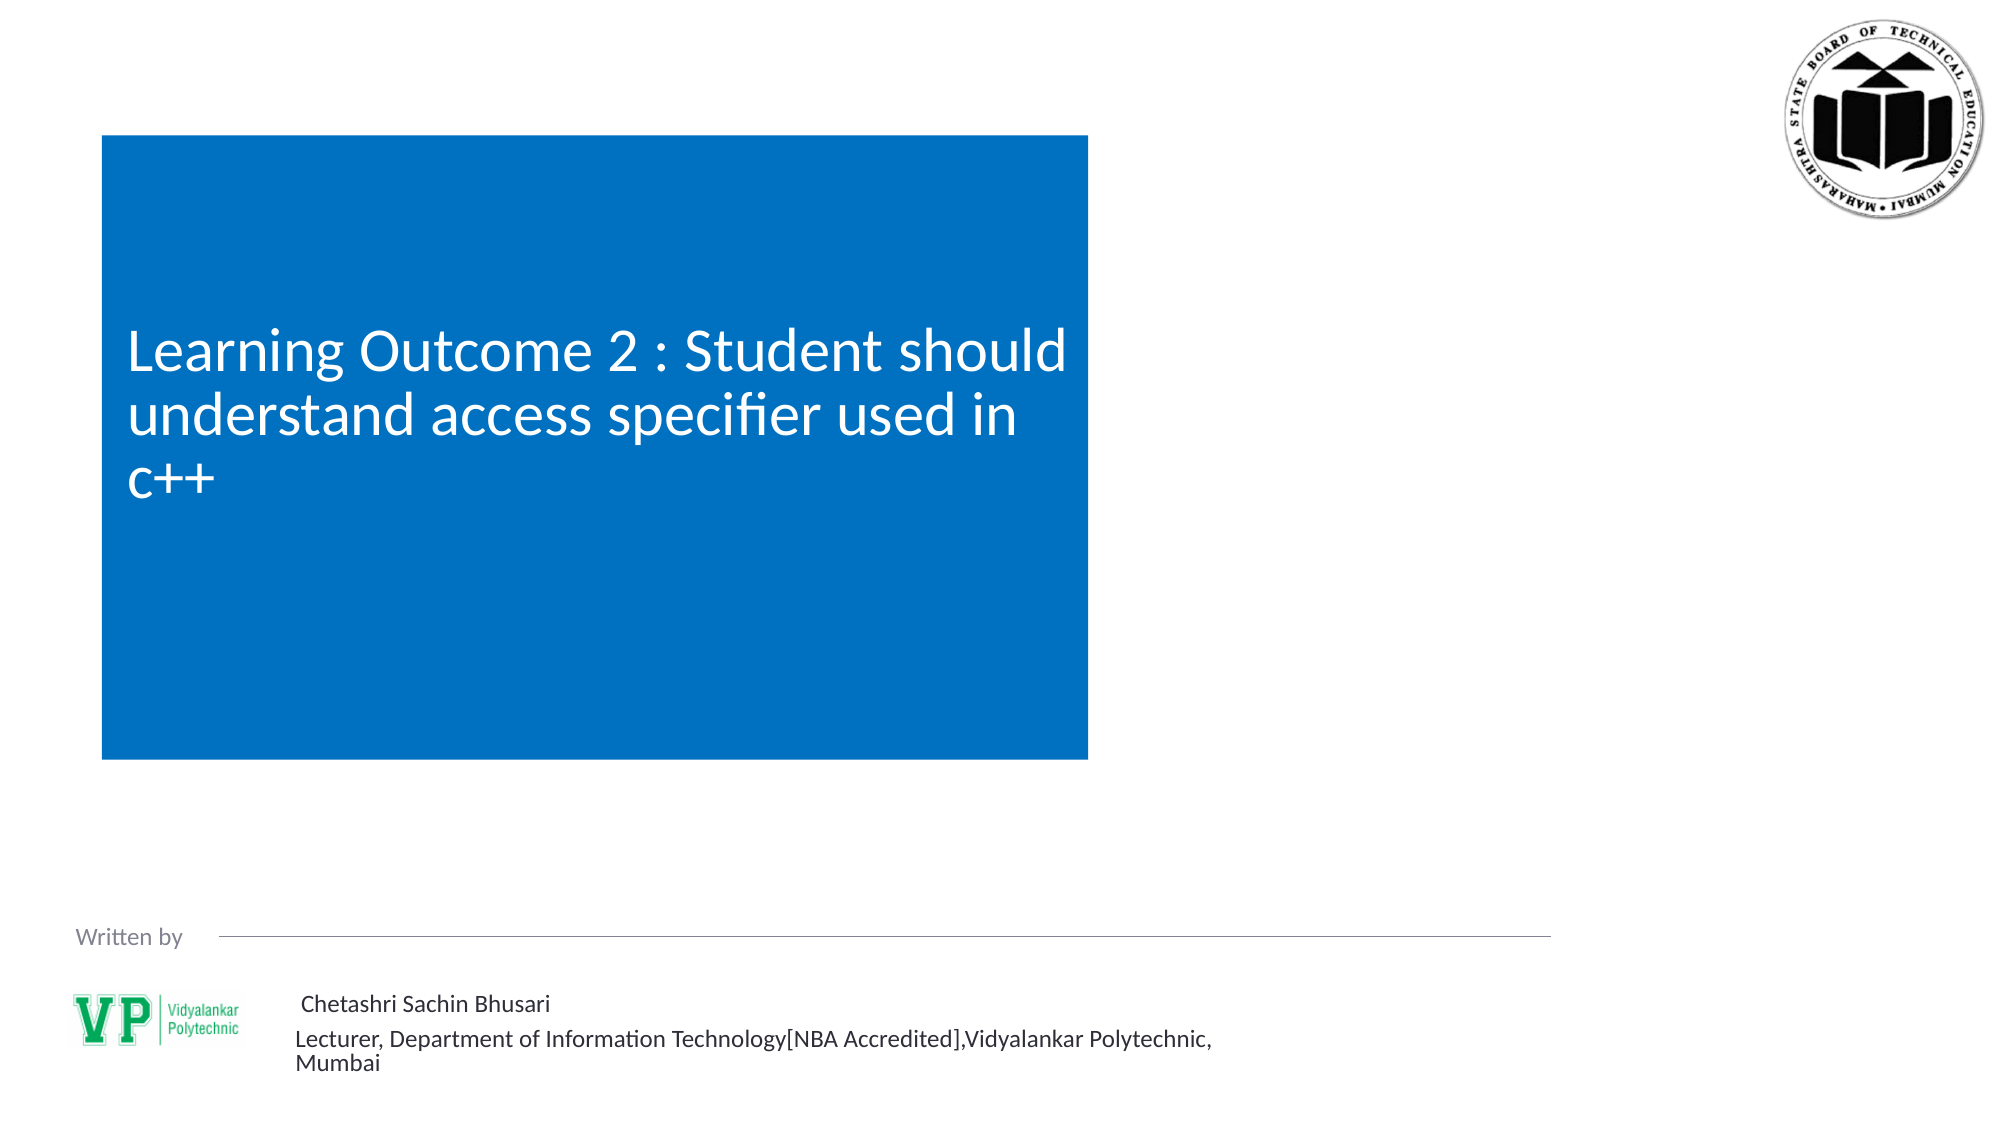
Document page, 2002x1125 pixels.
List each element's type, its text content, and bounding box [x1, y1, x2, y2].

picture [68, 990, 246, 1050]
picture [1764, 0, 2001, 237]
title Learning Outcome 2 : Student should understand access specifier used in c++ [127, 320, 1087, 524]
list Chetashri Sachin Bhusari [295, 990, 726, 1017]
list Lecturer, Department of Information Technology[NBA Accredited],Vidyalankar Polytechnic, Mumbai [295, 1028, 1302, 1058]
